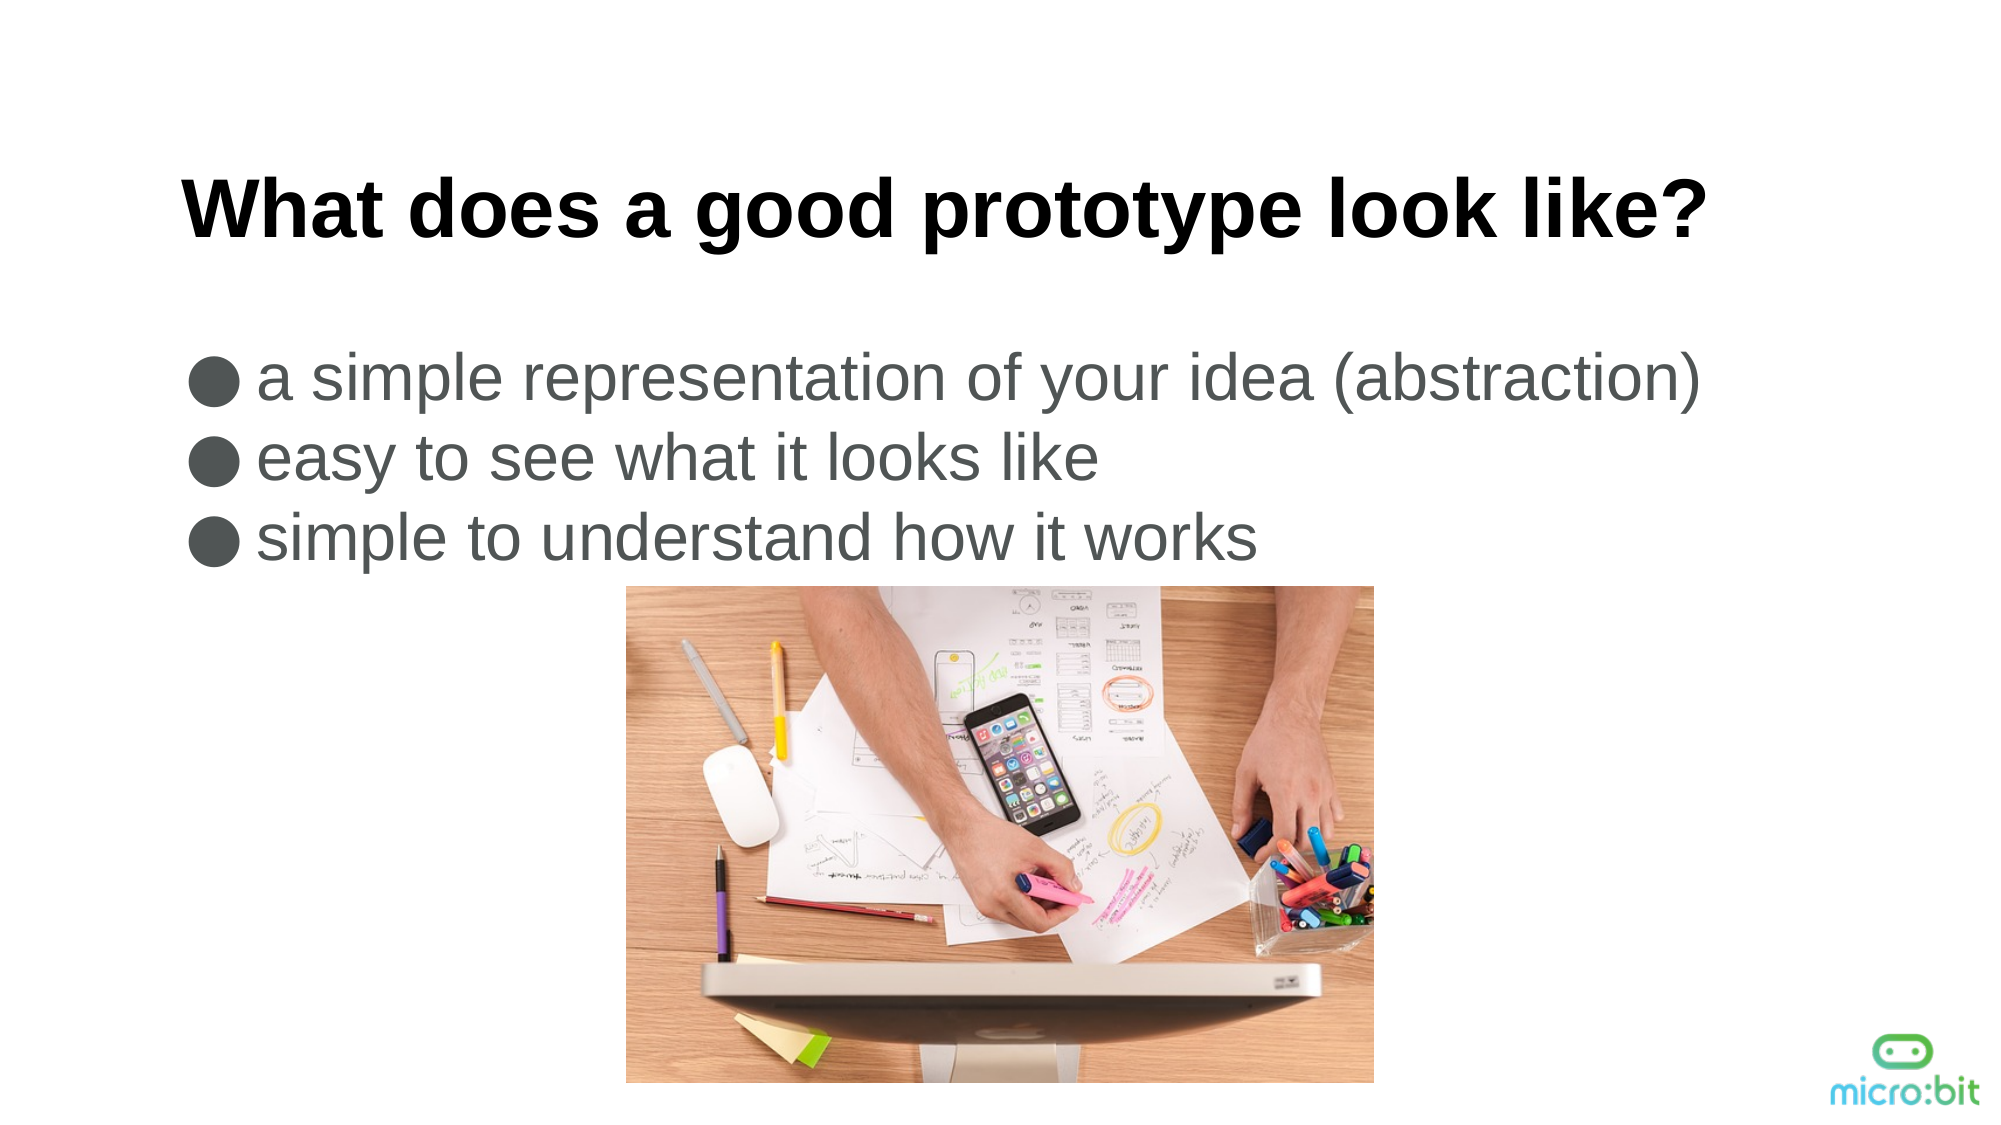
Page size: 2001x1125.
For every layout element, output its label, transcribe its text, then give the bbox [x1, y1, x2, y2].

text_box What does a good prototype look like? a simple representation of your idea (abstraction) easy to see what it looks like simple to understand how it works [166, 60, 1918, 884]
picture [1830, 1029, 1980, 1106]
picture [626, 586, 1374, 1083]
